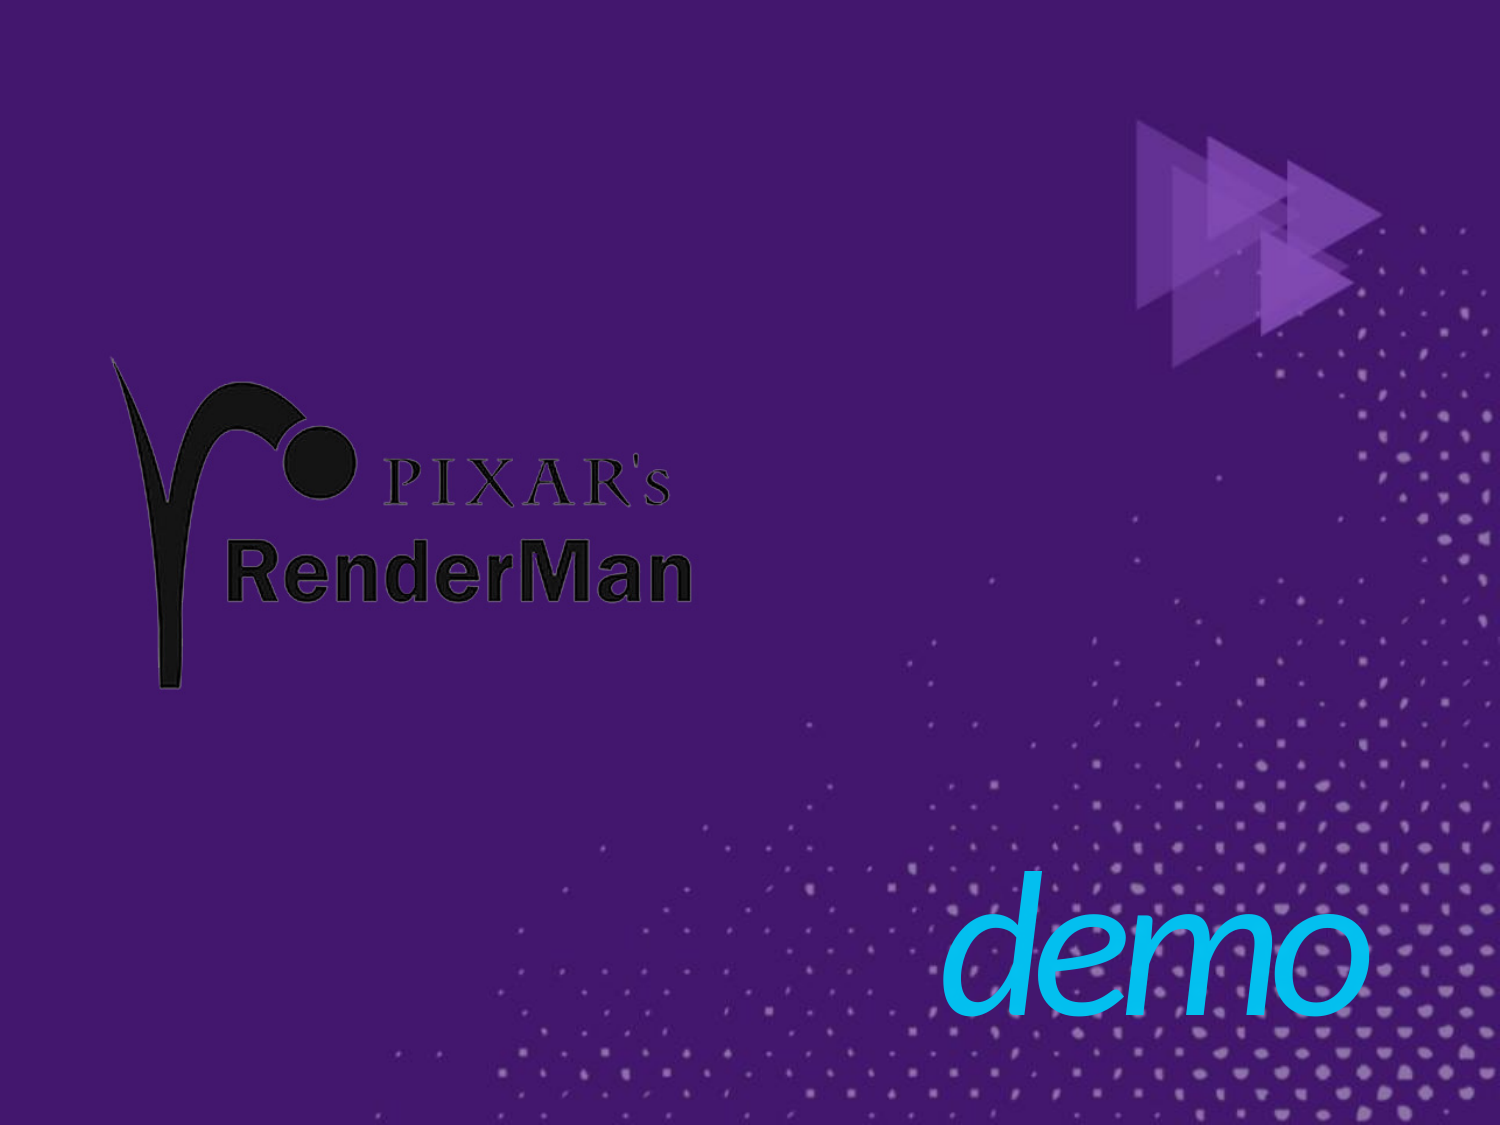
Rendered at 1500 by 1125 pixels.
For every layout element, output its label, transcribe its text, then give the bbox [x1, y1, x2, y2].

picture [0, 0, 1500, 1125]
list demo [131, 800, 1392, 1027]
